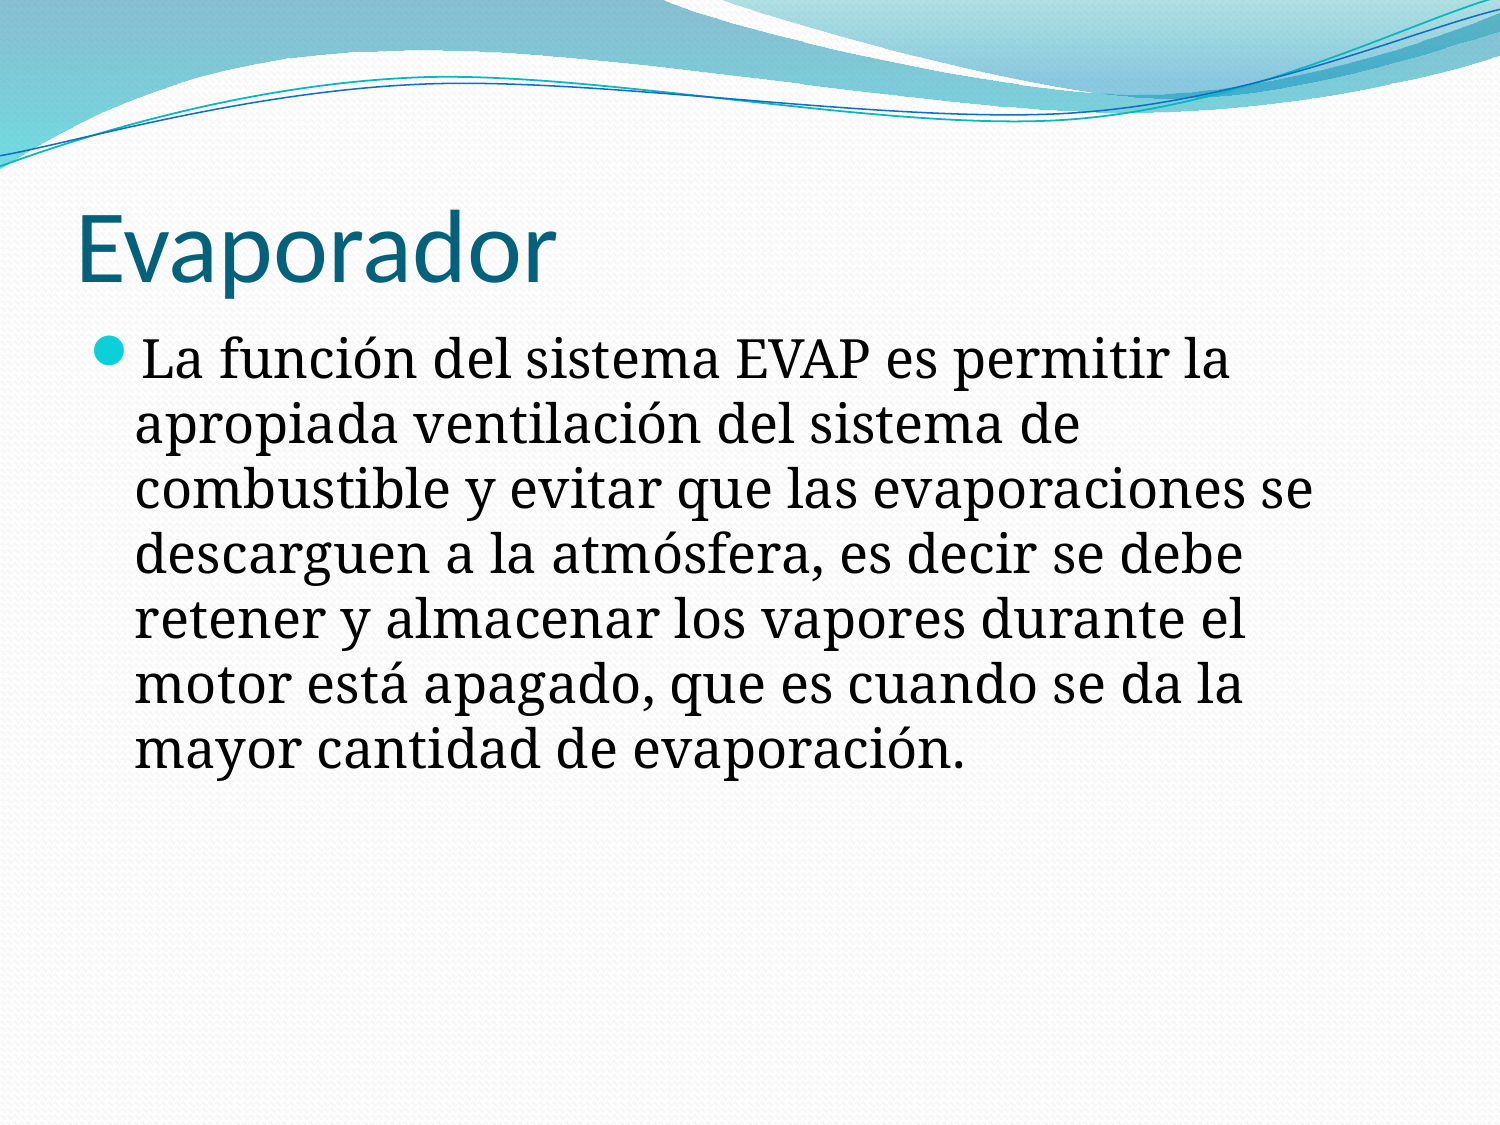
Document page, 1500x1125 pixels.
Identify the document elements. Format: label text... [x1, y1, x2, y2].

list La función del sistema EVAP es permitir la apropiada ventilación del sistema de combustible y evitar que las evaporaciones se descarguen a la atmósfera, es decir se debe retener y almacenar los vapores durante el motor está apagado, que es cuando se da la mayor cantidad de evaporación. [75, 317, 1425, 1038]
title Evaporador [75, 115, 1425, 303]
